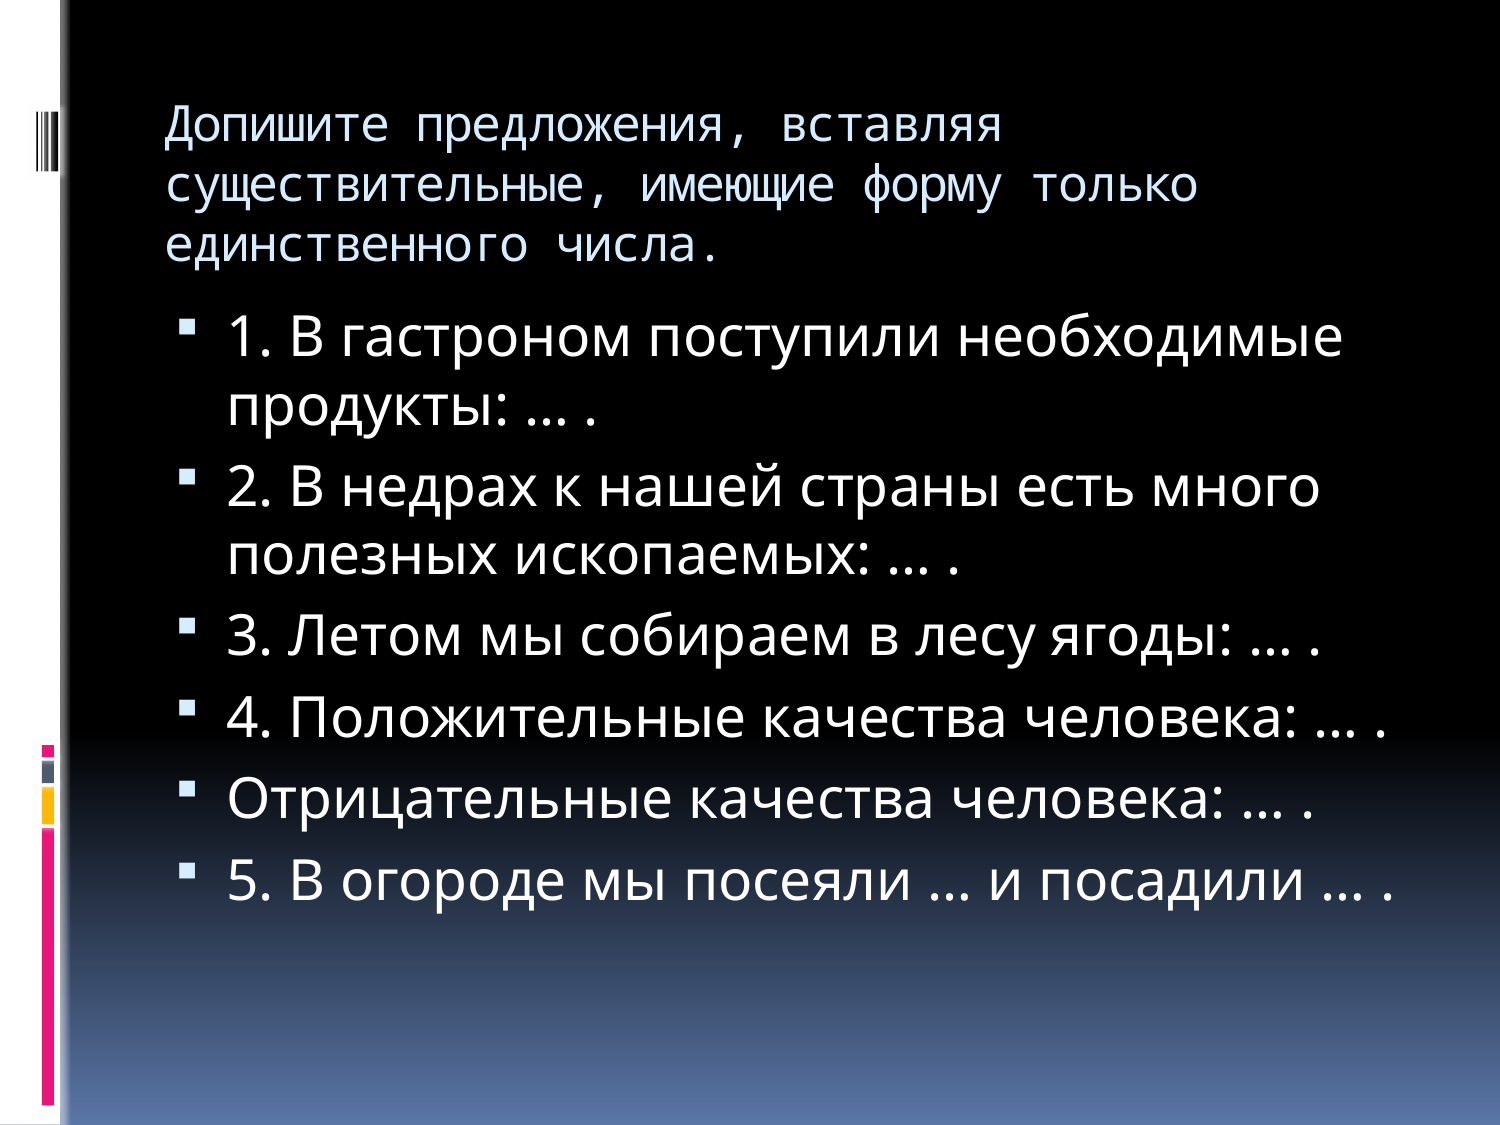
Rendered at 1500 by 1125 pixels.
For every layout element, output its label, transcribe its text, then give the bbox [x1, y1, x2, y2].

list 1. В гастроном поступили необходимые продукты: … . 2. В недрах к нашей страны есть много полезных ископаемых: … . 3. Летом мы собираем в лесу ягоды: … . 4. Положительные качества человека: … . Отрицательные качества человека: … . 5. В огороде мы посеяли … и посадили … . [150, 292, 1425, 1043]
title Допишите предложения, вставляя существительные, имеющие форму только единственного числа. [150, 83, 1425, 234]
